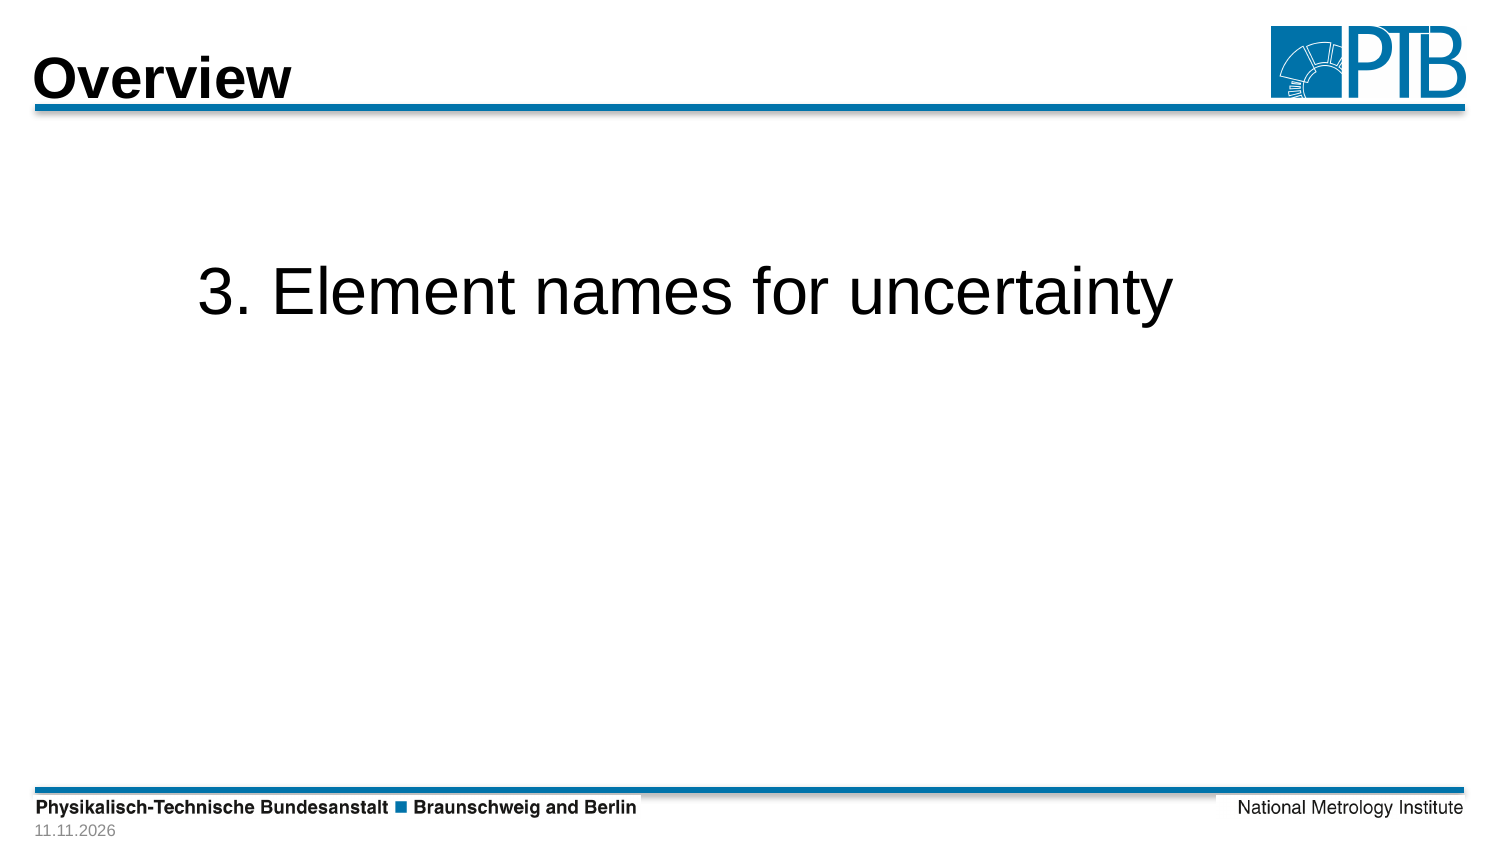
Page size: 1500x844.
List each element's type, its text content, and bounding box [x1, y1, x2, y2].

title Overview [17, 26, 1459, 123]
picture [1459, 80, 1467, 98]
picture [33, 795, 641, 815]
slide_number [19, 815, 669, 844]
list 3. Element names for uncertainty [183, 239, 1388, 422]
picture [1459, 26, 1467, 75]
picture [1216, 795, 1465, 819]
